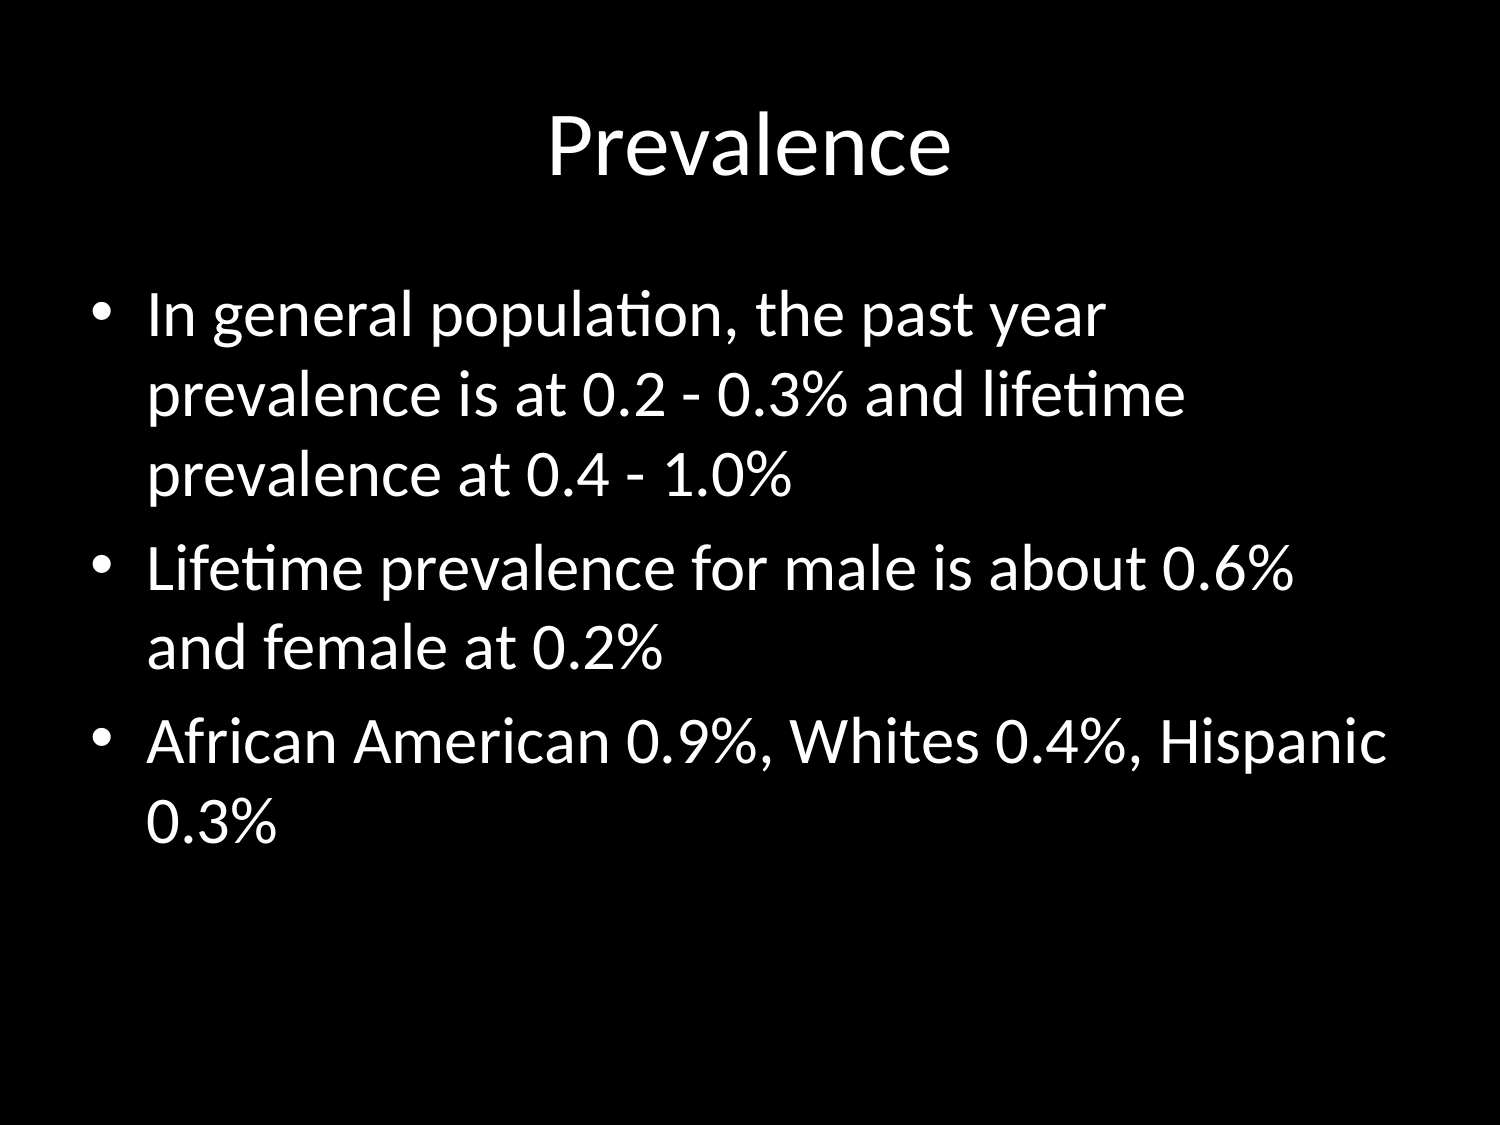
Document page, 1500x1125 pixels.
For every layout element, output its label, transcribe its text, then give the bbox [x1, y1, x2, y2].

title Prevalence [75, 45, 1425, 233]
list In general population, the past year prevalence is at 0.2 - 0.3% and lifetime prevalence at 0.4 - 1.0% Lifetime prevalence for male is about 0.6% and female at 0.2% African American 0.9%, Whites 0.4%, Hispanic 0.3% [75, 262, 1425, 1005]
